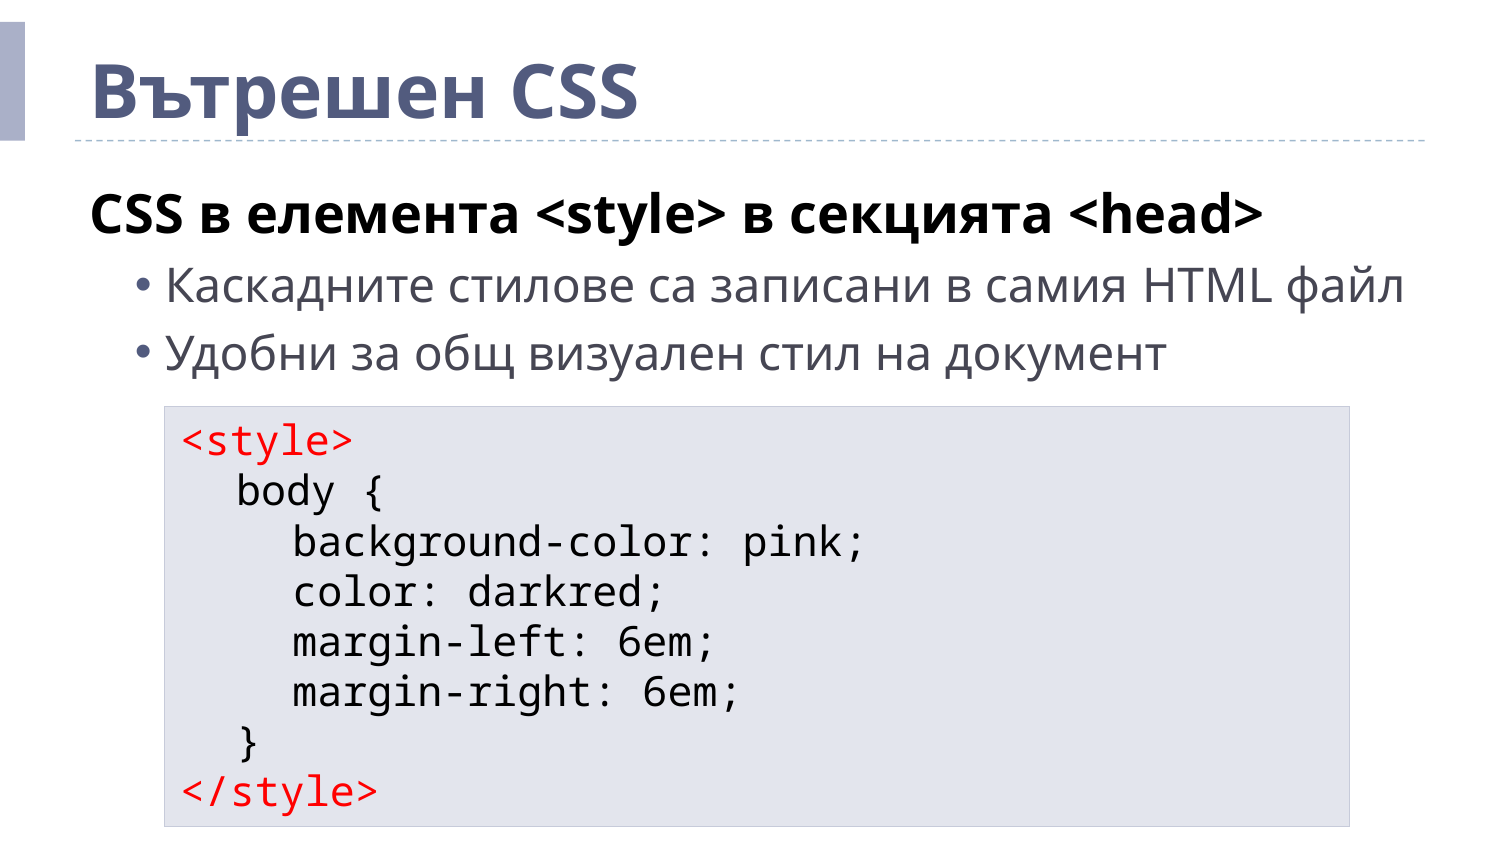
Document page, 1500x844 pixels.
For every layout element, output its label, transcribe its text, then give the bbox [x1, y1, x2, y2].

title Вътрешен CSS [75, 18, 1475, 141]
list CSS в елемента <style> в секцията <head> Каскадните стилове са записани в самия HTML файл Удобни за общ визуален стил на документ [75, 171, 1475, 835]
text_box <style> body { background-color: pink; color: darkred; margin-left: 6em; margin-right: 6em; } </style> [164, 406, 1350, 827]
